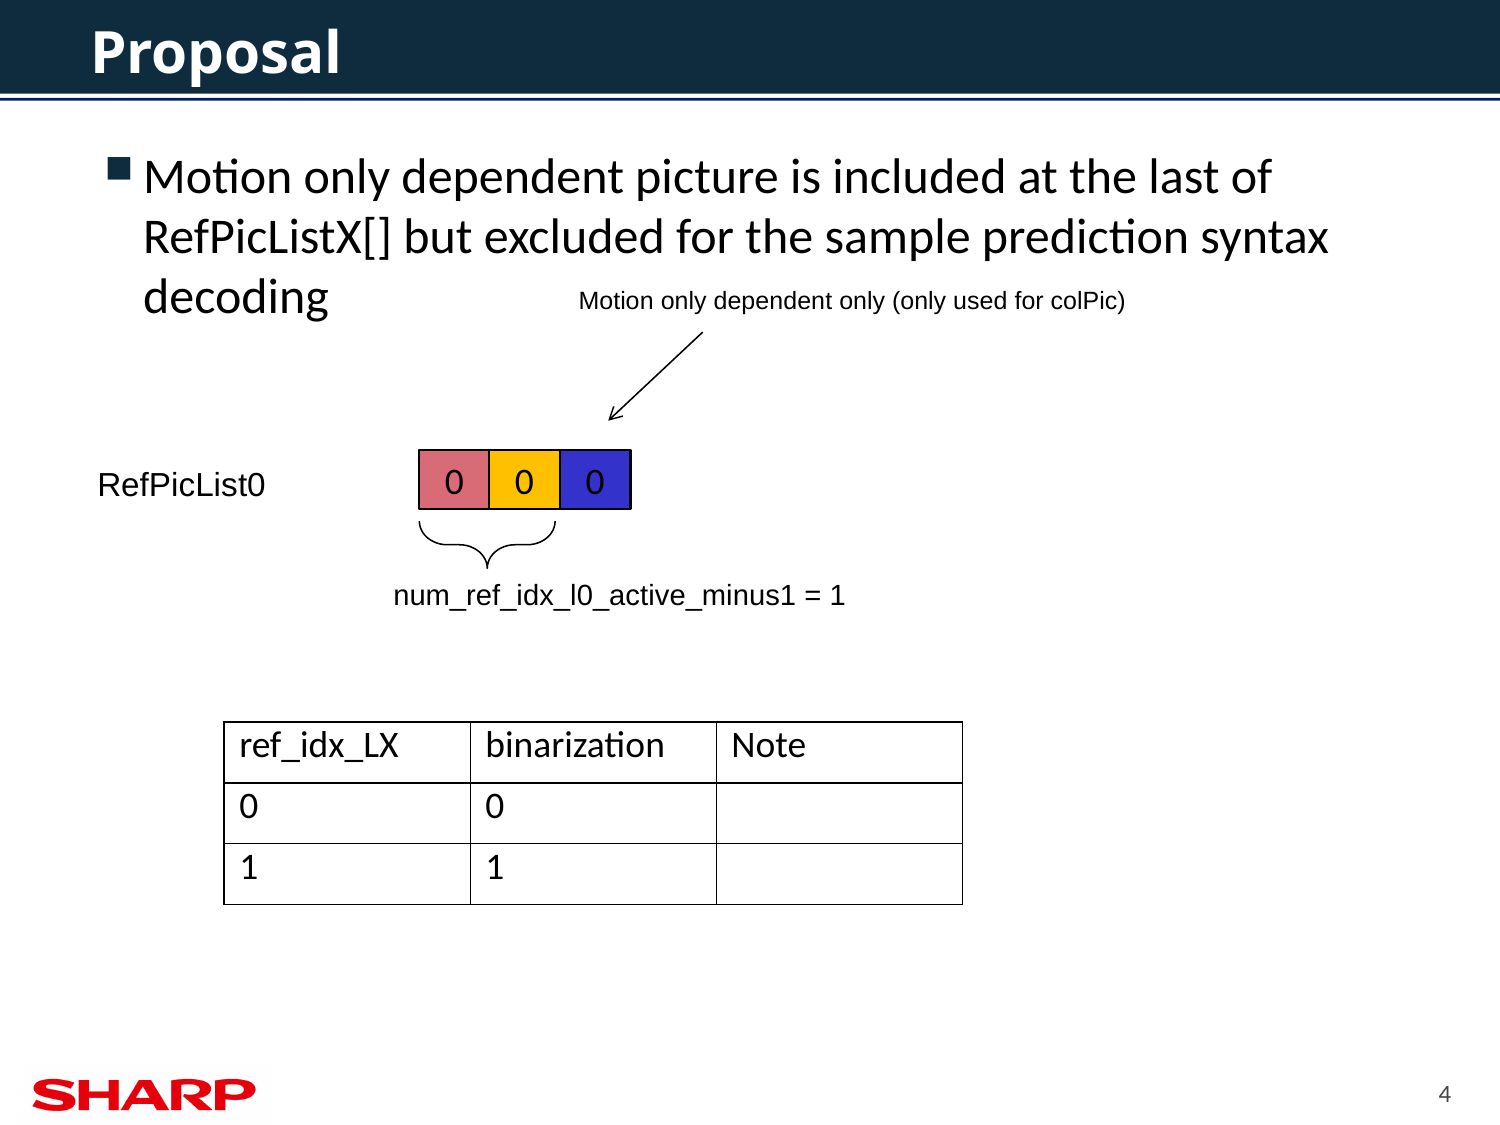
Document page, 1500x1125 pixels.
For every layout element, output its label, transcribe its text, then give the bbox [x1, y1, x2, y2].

table_cell [717, 784, 962, 843]
text_box num_ref_idx_l0_active_minus1 = 1 [360, 568, 880, 619]
text_box 0 [562, 448, 633, 511]
table_header ref_idx_LX [225, 723, 470, 782]
text_box 0 [487, 448, 562, 511]
list Motion only dependent picture is included at the last of RefPicListX[] but excluded for the sample prediction syntax decoding [74, 128, 1426, 1051]
slide_number 4 [1345, 1062, 1467, 1108]
table_cell 1 [471, 844, 716, 904]
text_box Motion only dependent only (only used for colPic) [572, 278, 1217, 321]
title Proposal [74, 15, 1426, 85]
table_header Note [717, 723, 962, 782]
table_cell 1 [225, 844, 470, 904]
table_header binarization [471, 723, 716, 782]
picture [17, 1064, 271, 1125]
table_cell 0 [471, 784, 716, 843]
text_box 0 [417, 448, 487, 511]
text_box [418, 521, 556, 568]
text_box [607, 331, 703, 421]
text_box RefPicList0 [82, 456, 337, 511]
table_cell [717, 844, 962, 904]
table_cell 0 [225, 784, 470, 843]
